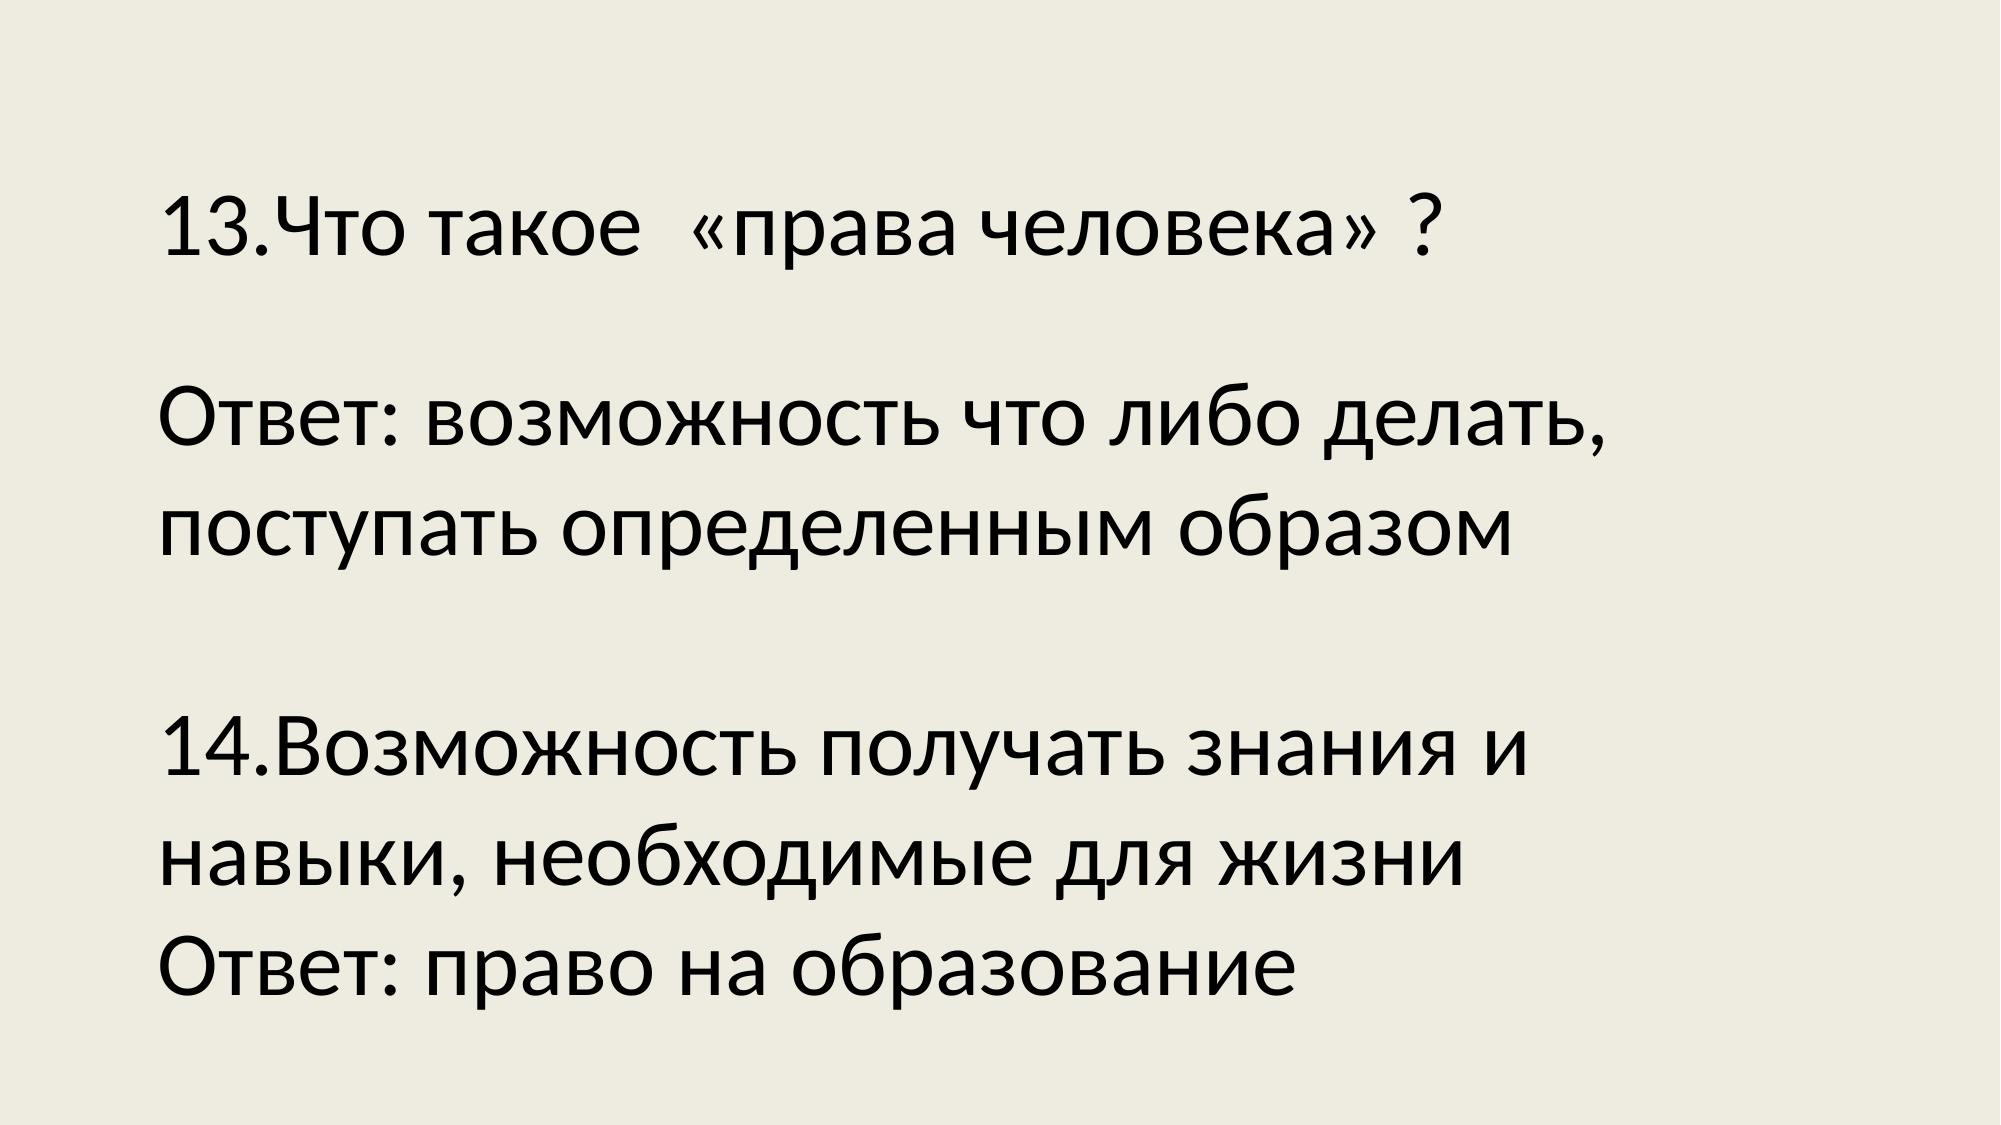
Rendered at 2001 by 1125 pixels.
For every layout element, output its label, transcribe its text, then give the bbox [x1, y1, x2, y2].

text_box 13.Что такое «права человека» ? Ответ: возможность что либо делать, поступать определенным образом 14.Возможность получать знания и навыки, необходимые для жизни Ответ: право на образование [143, 156, 1803, 1022]
